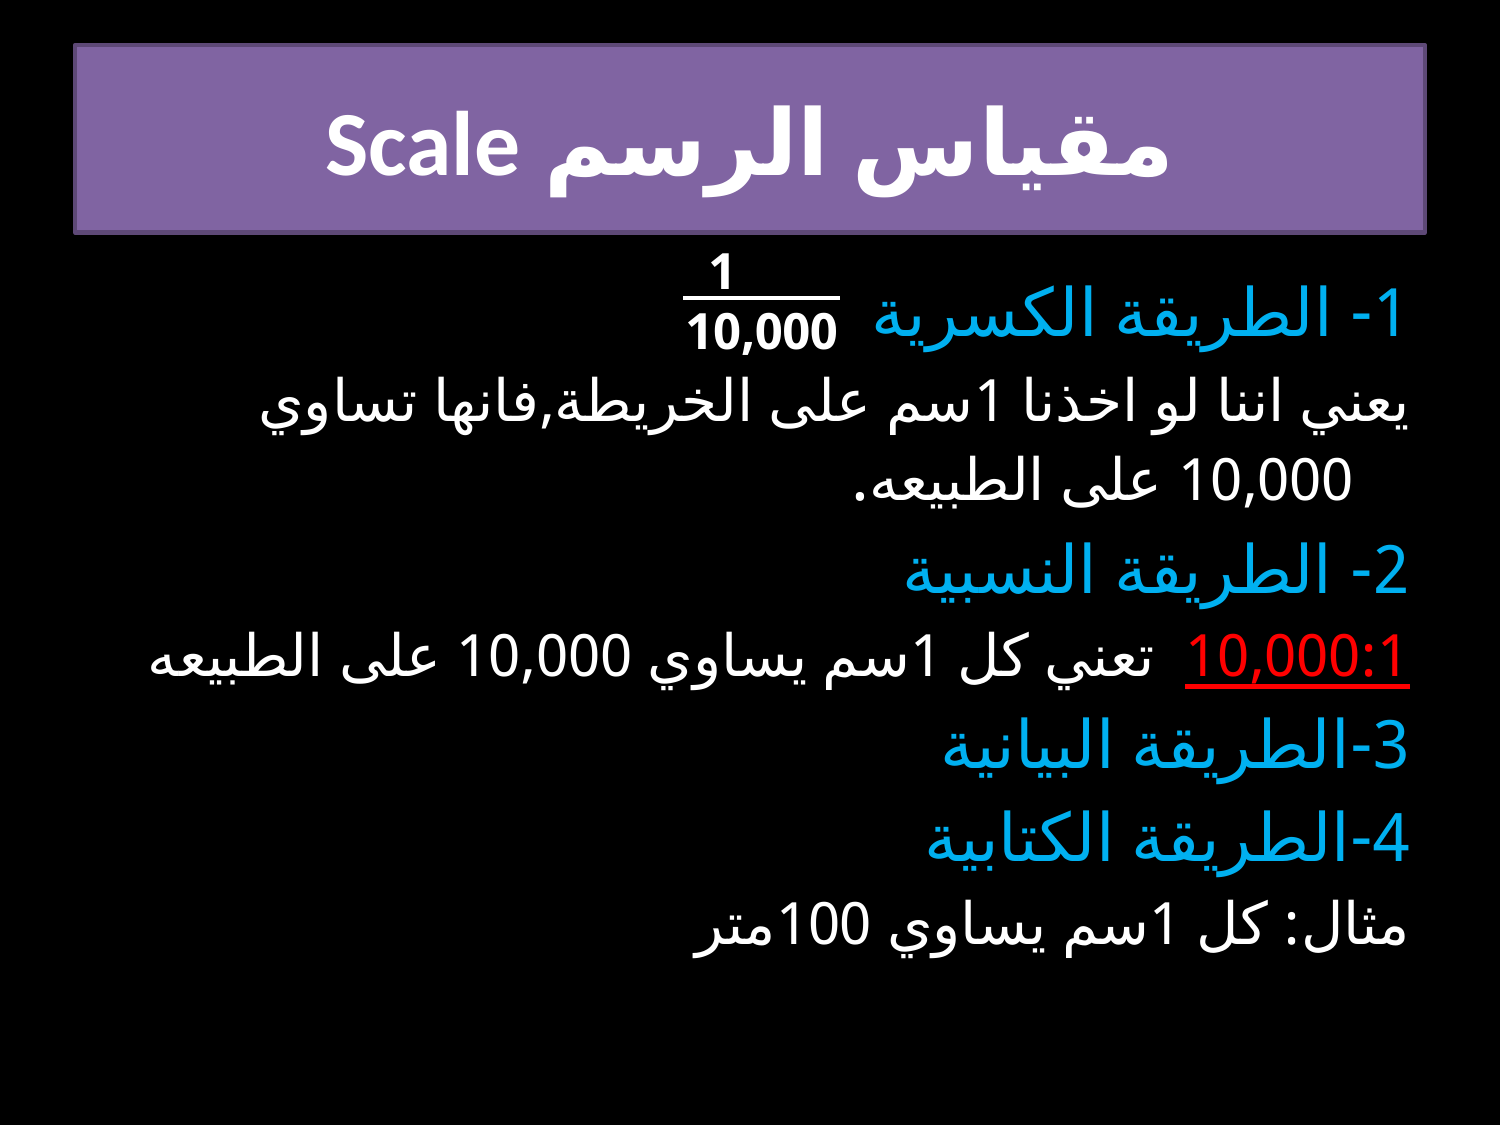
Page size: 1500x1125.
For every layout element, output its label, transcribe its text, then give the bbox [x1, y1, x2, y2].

list 1- الطريقة الكسرية يعني اننا لو اخذنا 1سم على الخريطة,فانها تساوي 10,000 على الطبيعه. 2- الطريقة النسبية 10,000:1 تعني كل 1سم يساوي 10,000 على الطبيعه 3-الطريقة البيانية 4-الطريقة الكتابية مثال: كل 1سم يساوي 100متر [75, 262, 1425, 1005]
text_box 1 10,000 [667, 231, 857, 367]
title مقياس الرسم Scale [73, 43, 1427, 235]
